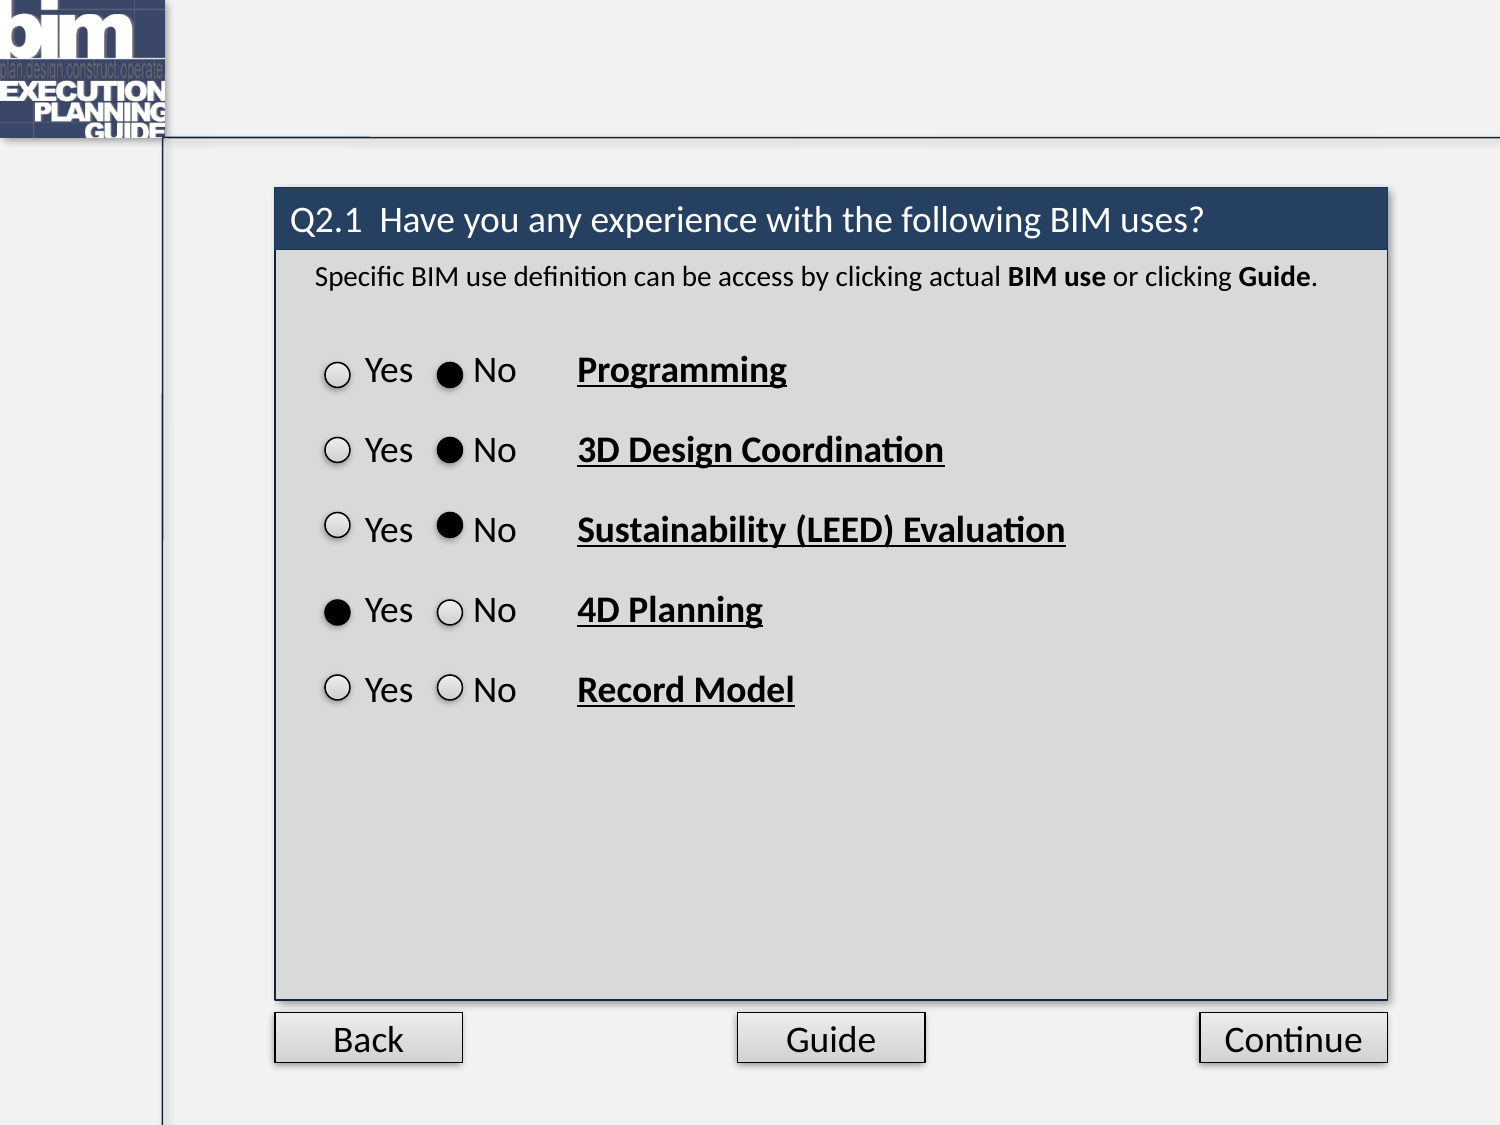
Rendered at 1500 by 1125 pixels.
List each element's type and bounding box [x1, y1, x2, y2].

text_box [737, 1012, 926, 1063]
text_box [1199, 1012, 1388, 1063]
text_box [274, 1012, 463, 1063]
picture [0, 0, 166, 138]
text_box [0, 185, 1413, 1002]
